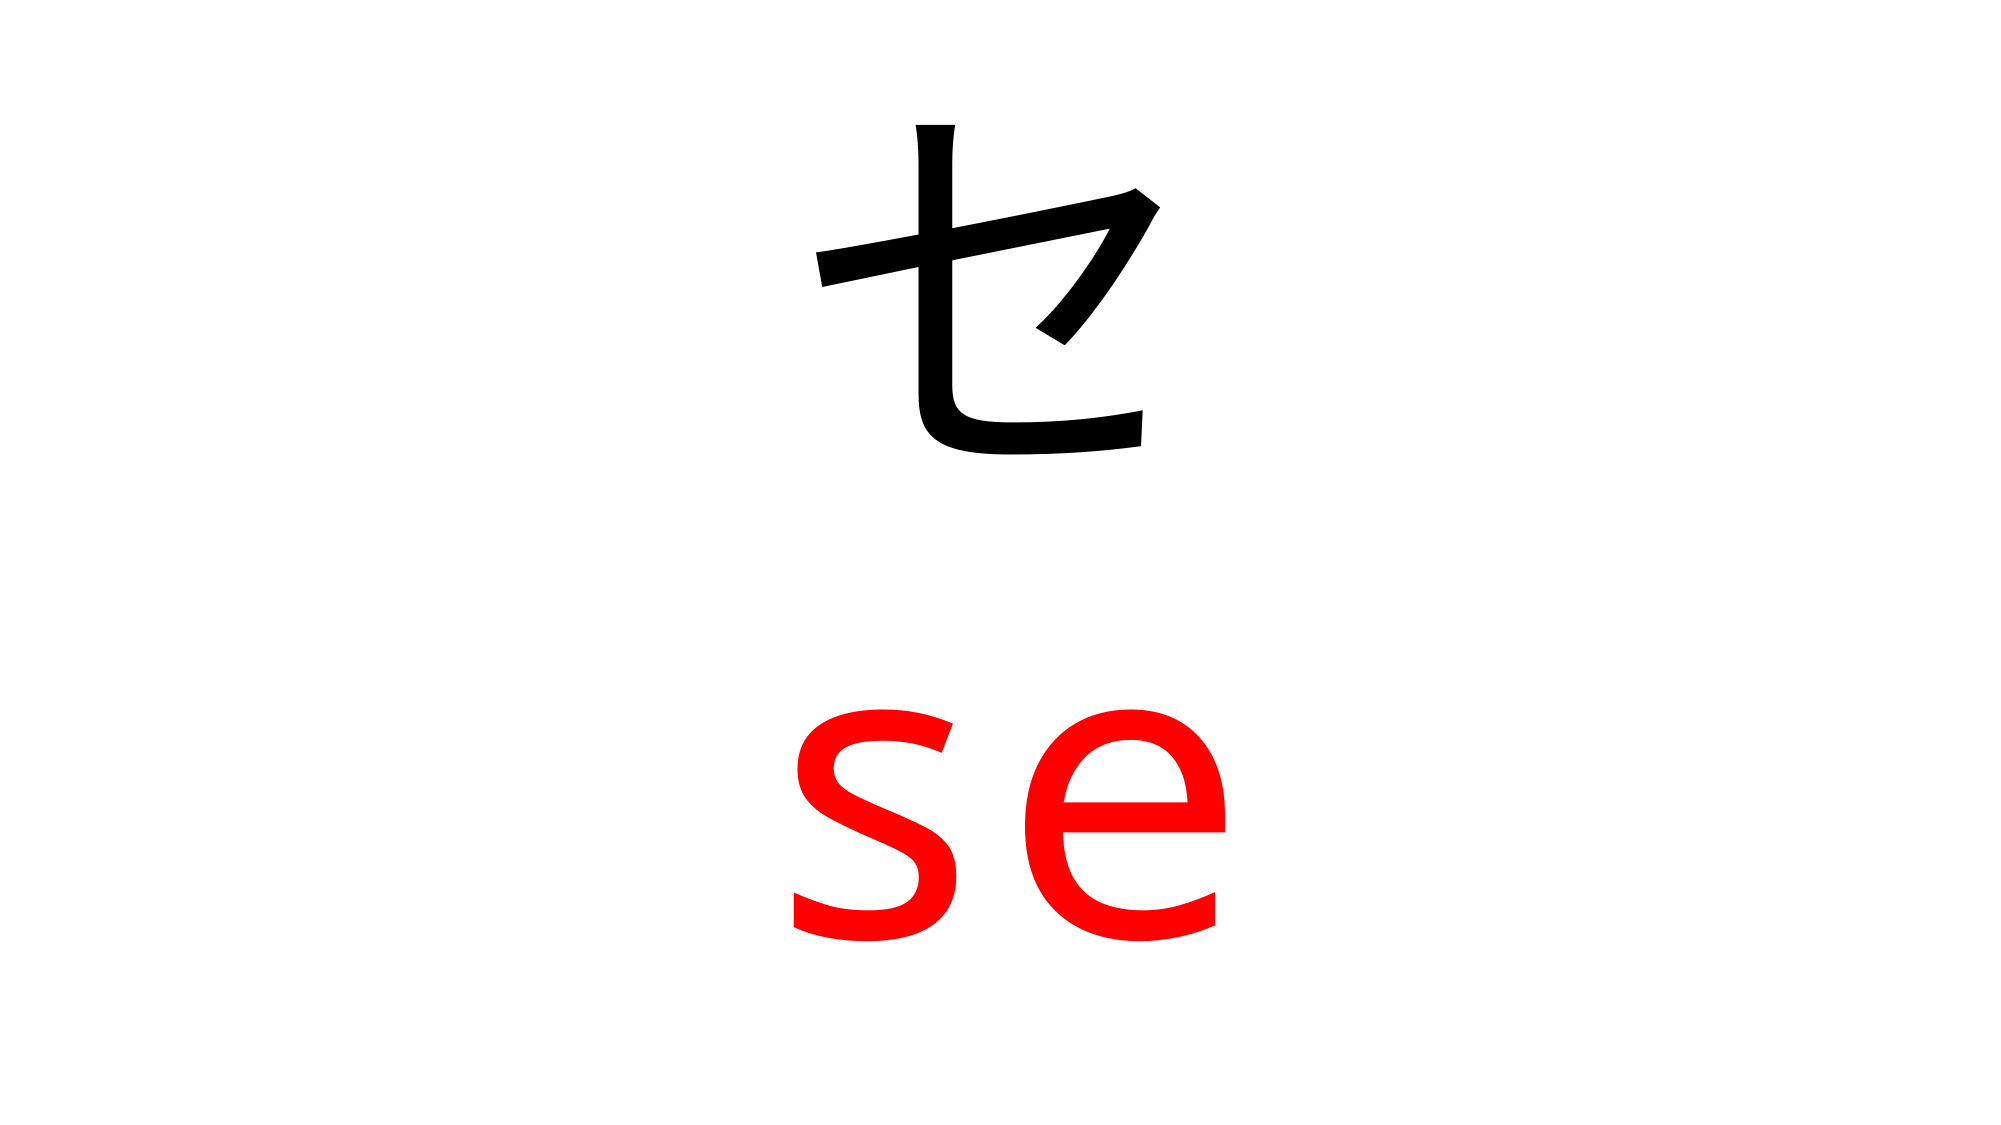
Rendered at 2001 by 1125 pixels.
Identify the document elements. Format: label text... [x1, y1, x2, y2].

title セ [249, 71, 1750, 545]
text_box se [249, 562, 1750, 1036]
